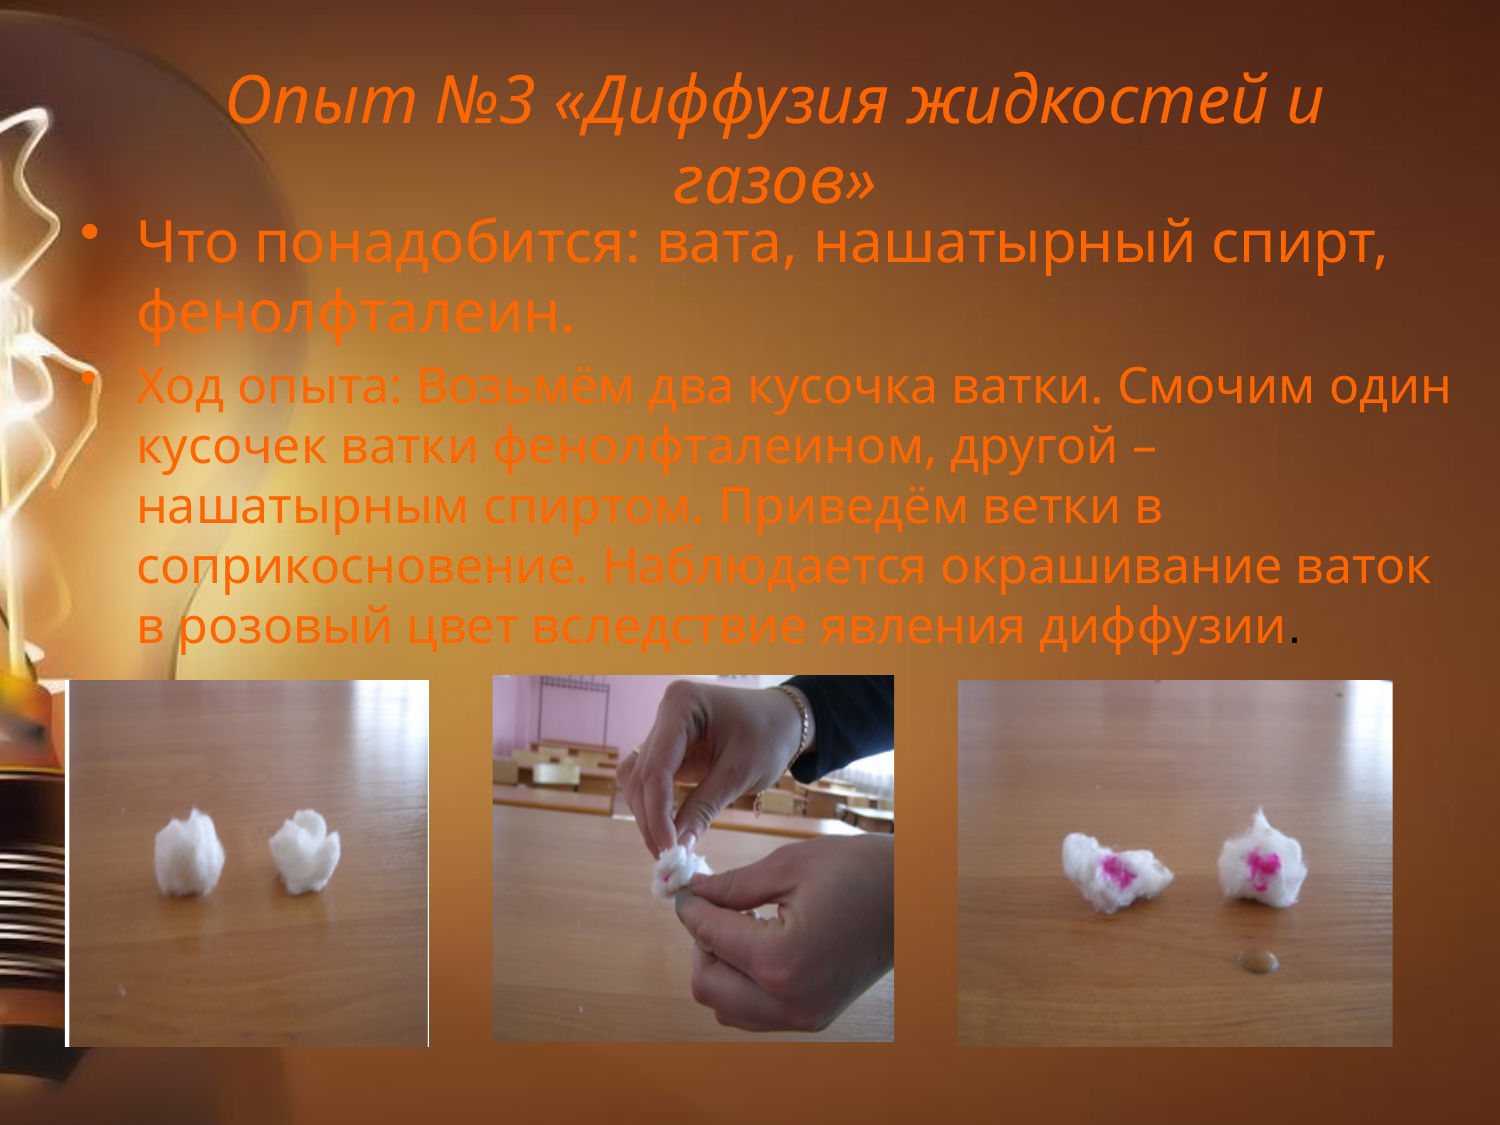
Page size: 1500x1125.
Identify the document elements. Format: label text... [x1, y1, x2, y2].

title Опыт №3 «Диффузия жидкостей и газов» [100, 42, 1451, 196]
picture [0, 0, 1500, 1125]
list Что понадобится: вата, нашатырный спирт, фенолфталеин. Ход опыта: Возьмём два кусочка ватки. Смочим один кусочек ватки фенолфталеином, другой – нашатырным спиртом. Приведём ветки в соприкосновение. Наблюдается окрашивание ваток в розовый цвет вследствие явления диффузии. [64, 196, 1471, 1107]
